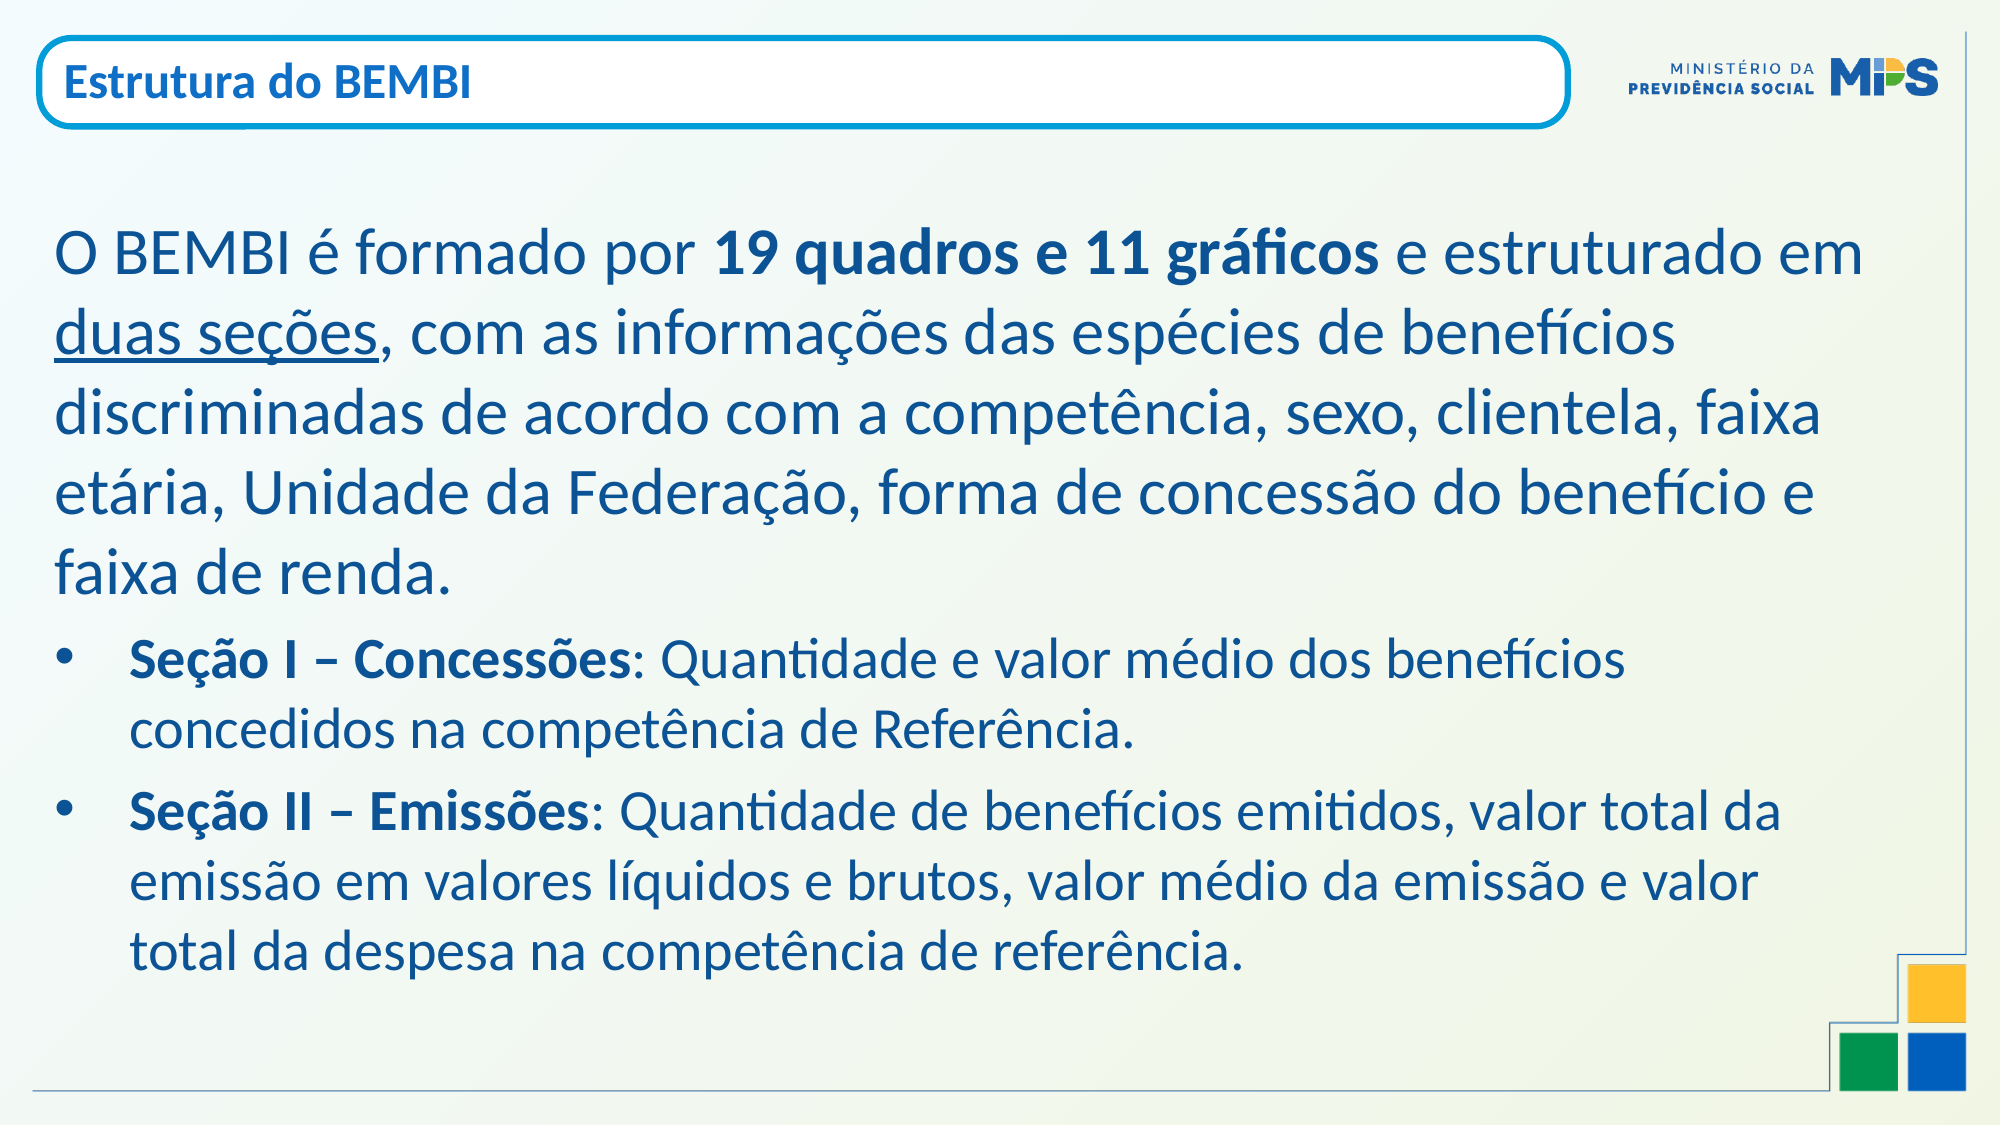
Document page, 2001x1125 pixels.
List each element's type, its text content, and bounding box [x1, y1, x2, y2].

text_box Estrutura do BEMBI [37, 35, 1570, 129]
text_box O BEMBI é formado por 19 quadros e 11 gráficos e estruturado em duas seções, com as informações das espécies de benefícios discriminadas de acordo com a competência, sexo, clientela, faixa etária, Unidade da Federação, forma de concessão do benefício e faixa de renda. Seção I – Concessões: Quantidade e valor médio dos benefícios concedidos na competência de Referência. Seção II – Emissões: Quantidade de benefícios emitidos, valor total da emissão em valores líquidos e brutos, valor médio da emissão e valor total da despesa na competência de referência. [46, 198, 1886, 1095]
picture [0, 0, 2000, 1125]
